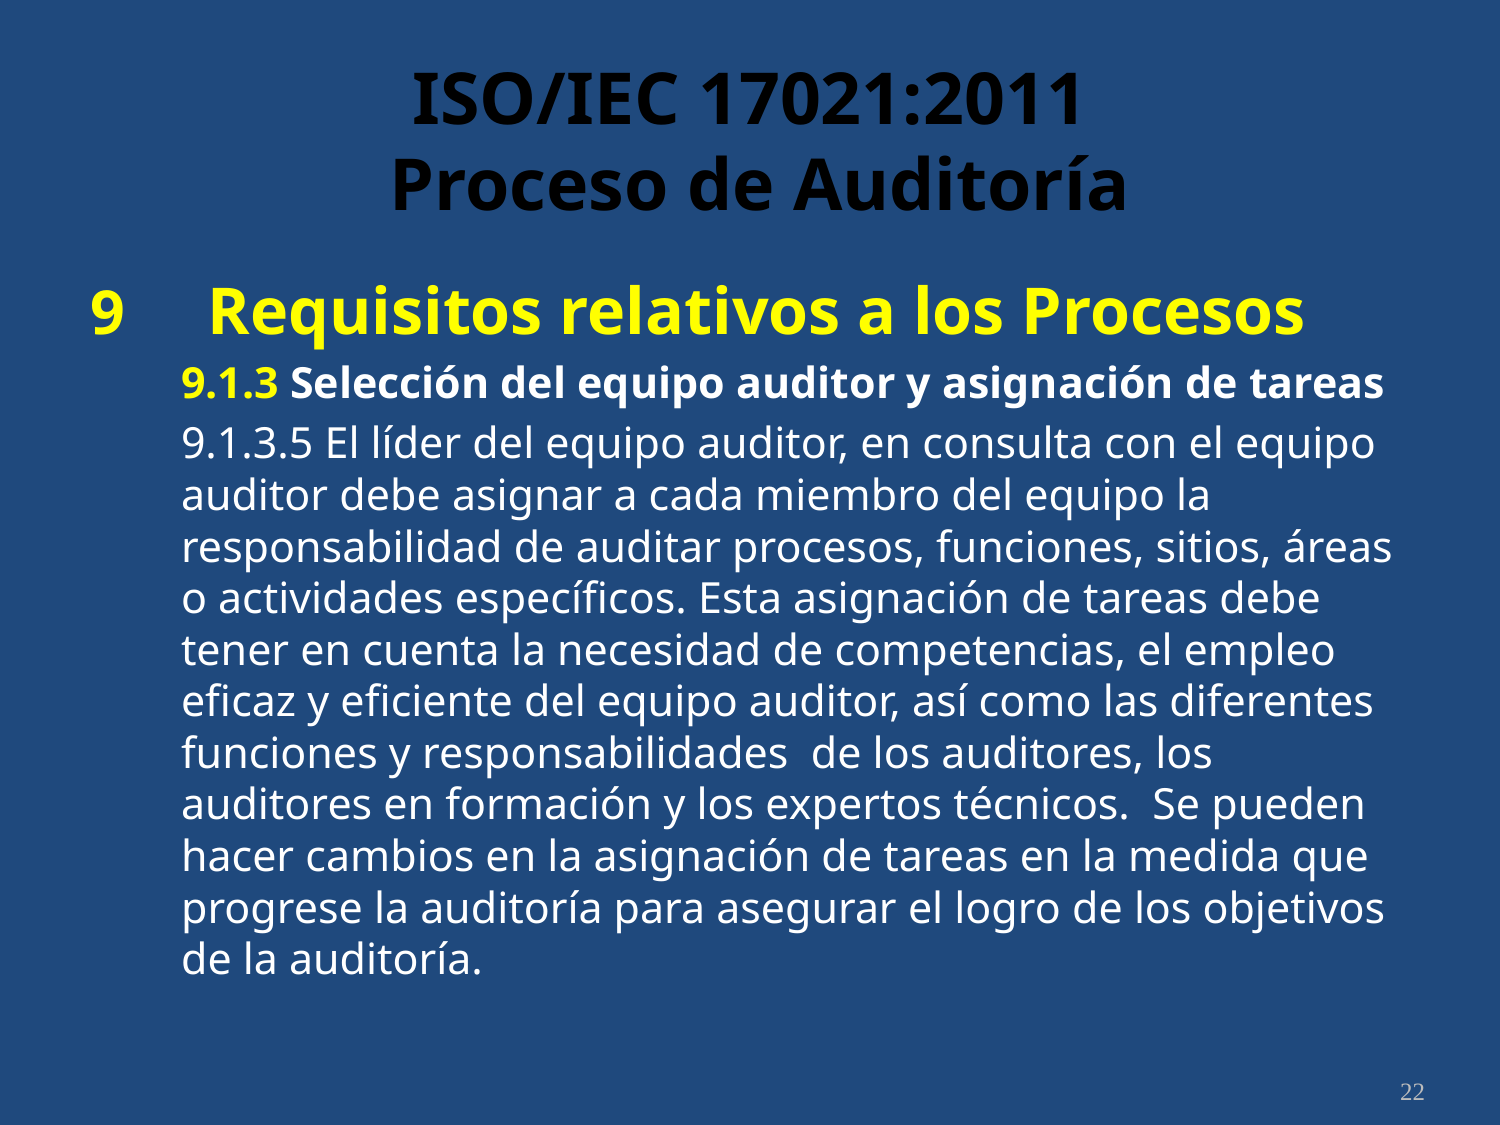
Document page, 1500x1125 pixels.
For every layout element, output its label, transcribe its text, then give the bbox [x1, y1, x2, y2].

title ISO/IEC 17021:2011 Proceso de Auditoría [75, 45, 1425, 233]
slide_number 22 [1299, 1052, 1425, 1113]
list 9 Requisitos relativos a los Procesos 9.1.3 Selección del equipo auditor y asignación de tareas 9.1.3.5 El líder del equipo auditor, en consulta con el equipo auditor debe asignar a cada miembro del equipo la responsabilidad de auditar procesos, funciones, sitios, áreas o actividades específicos. Esta asignación de tareas debe tener en cuenta la necesidad de competencias, el empleo eficaz y eficiente del equipo auditor, así como las diferentes funciones y responsabilidades de los auditores, los auditores en formación y los expertos técnicos. Se pueden hacer cambios en la asignación de tareas en la medida que progrese la auditoría para asegurar el logro de los objetivos de la auditoría. [74, 262, 1426, 1036]
